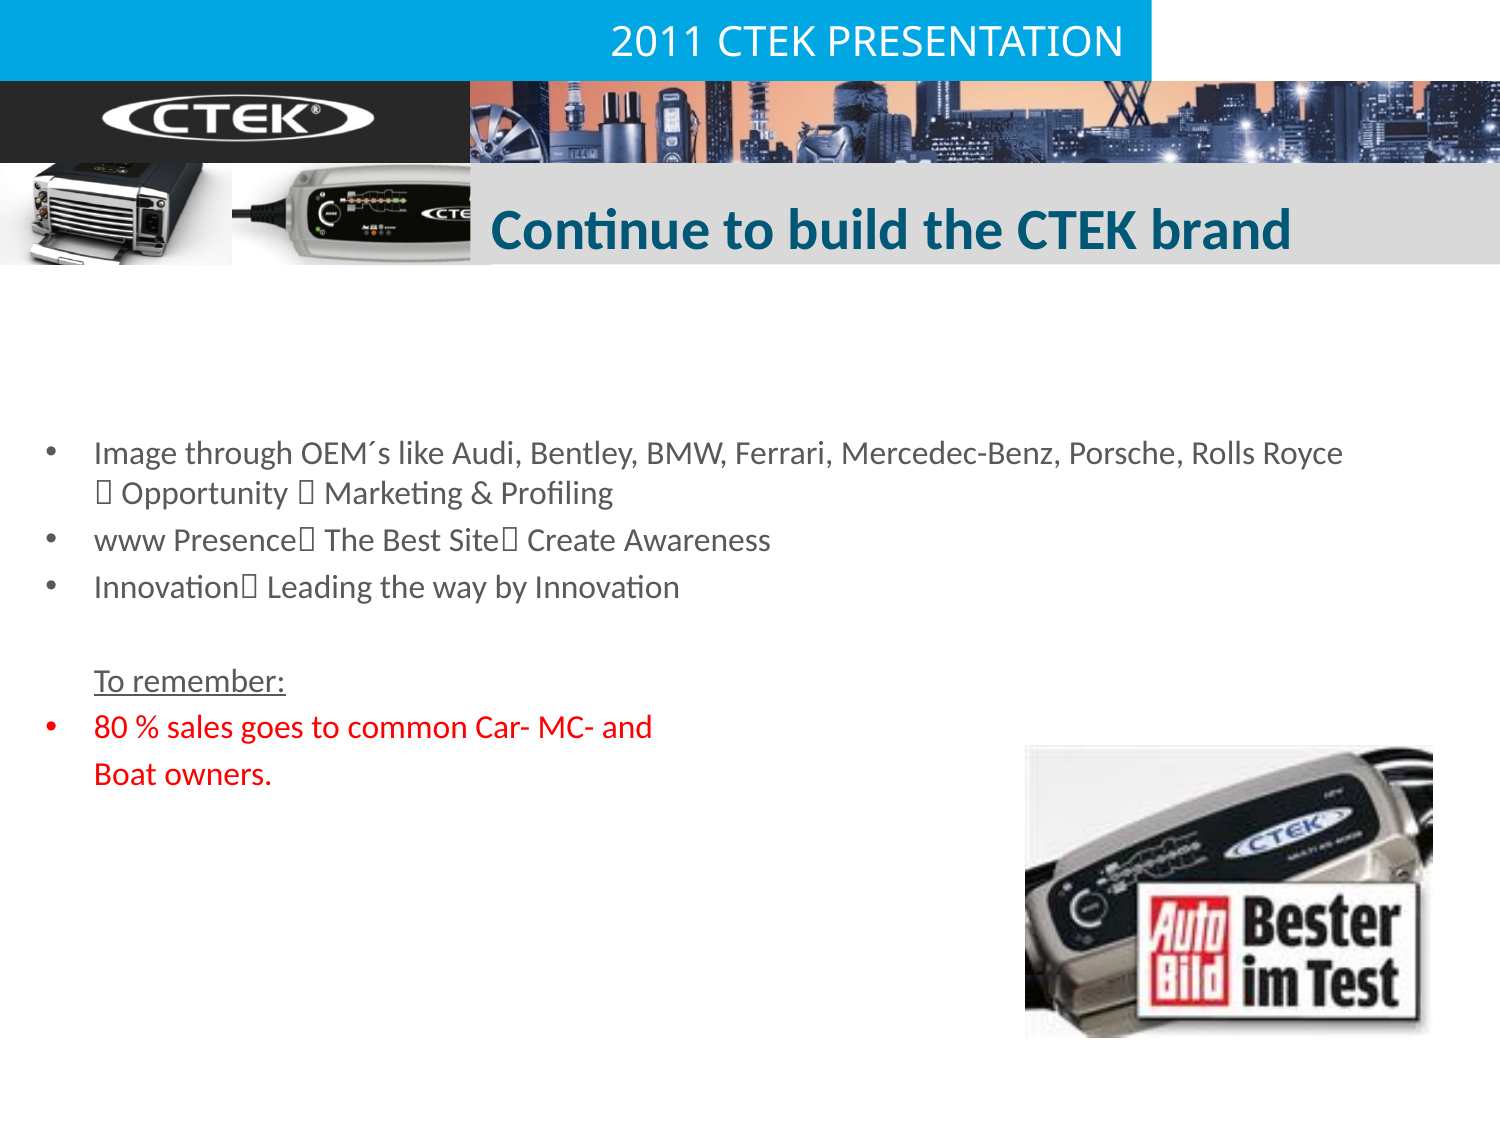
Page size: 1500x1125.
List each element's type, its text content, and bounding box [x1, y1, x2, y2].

picture [1024, 745, 1433, 1038]
title Continue to build the CTEK brand [476, 132, 1500, 321]
picture [0, 81, 1500, 265]
list Image through OEM´s like Audi, Bentley, BMW, Ferrari, Mercedec-Benz, Porsche, Rolls Royce  Opportunity  Marketing & Profiling www Presence The Best Site Create Awareness Innovation Leading the way by Innovation To remember: 80 % sales goes to common Car- MC- and Boat owners. [30, 423, 1381, 803]
